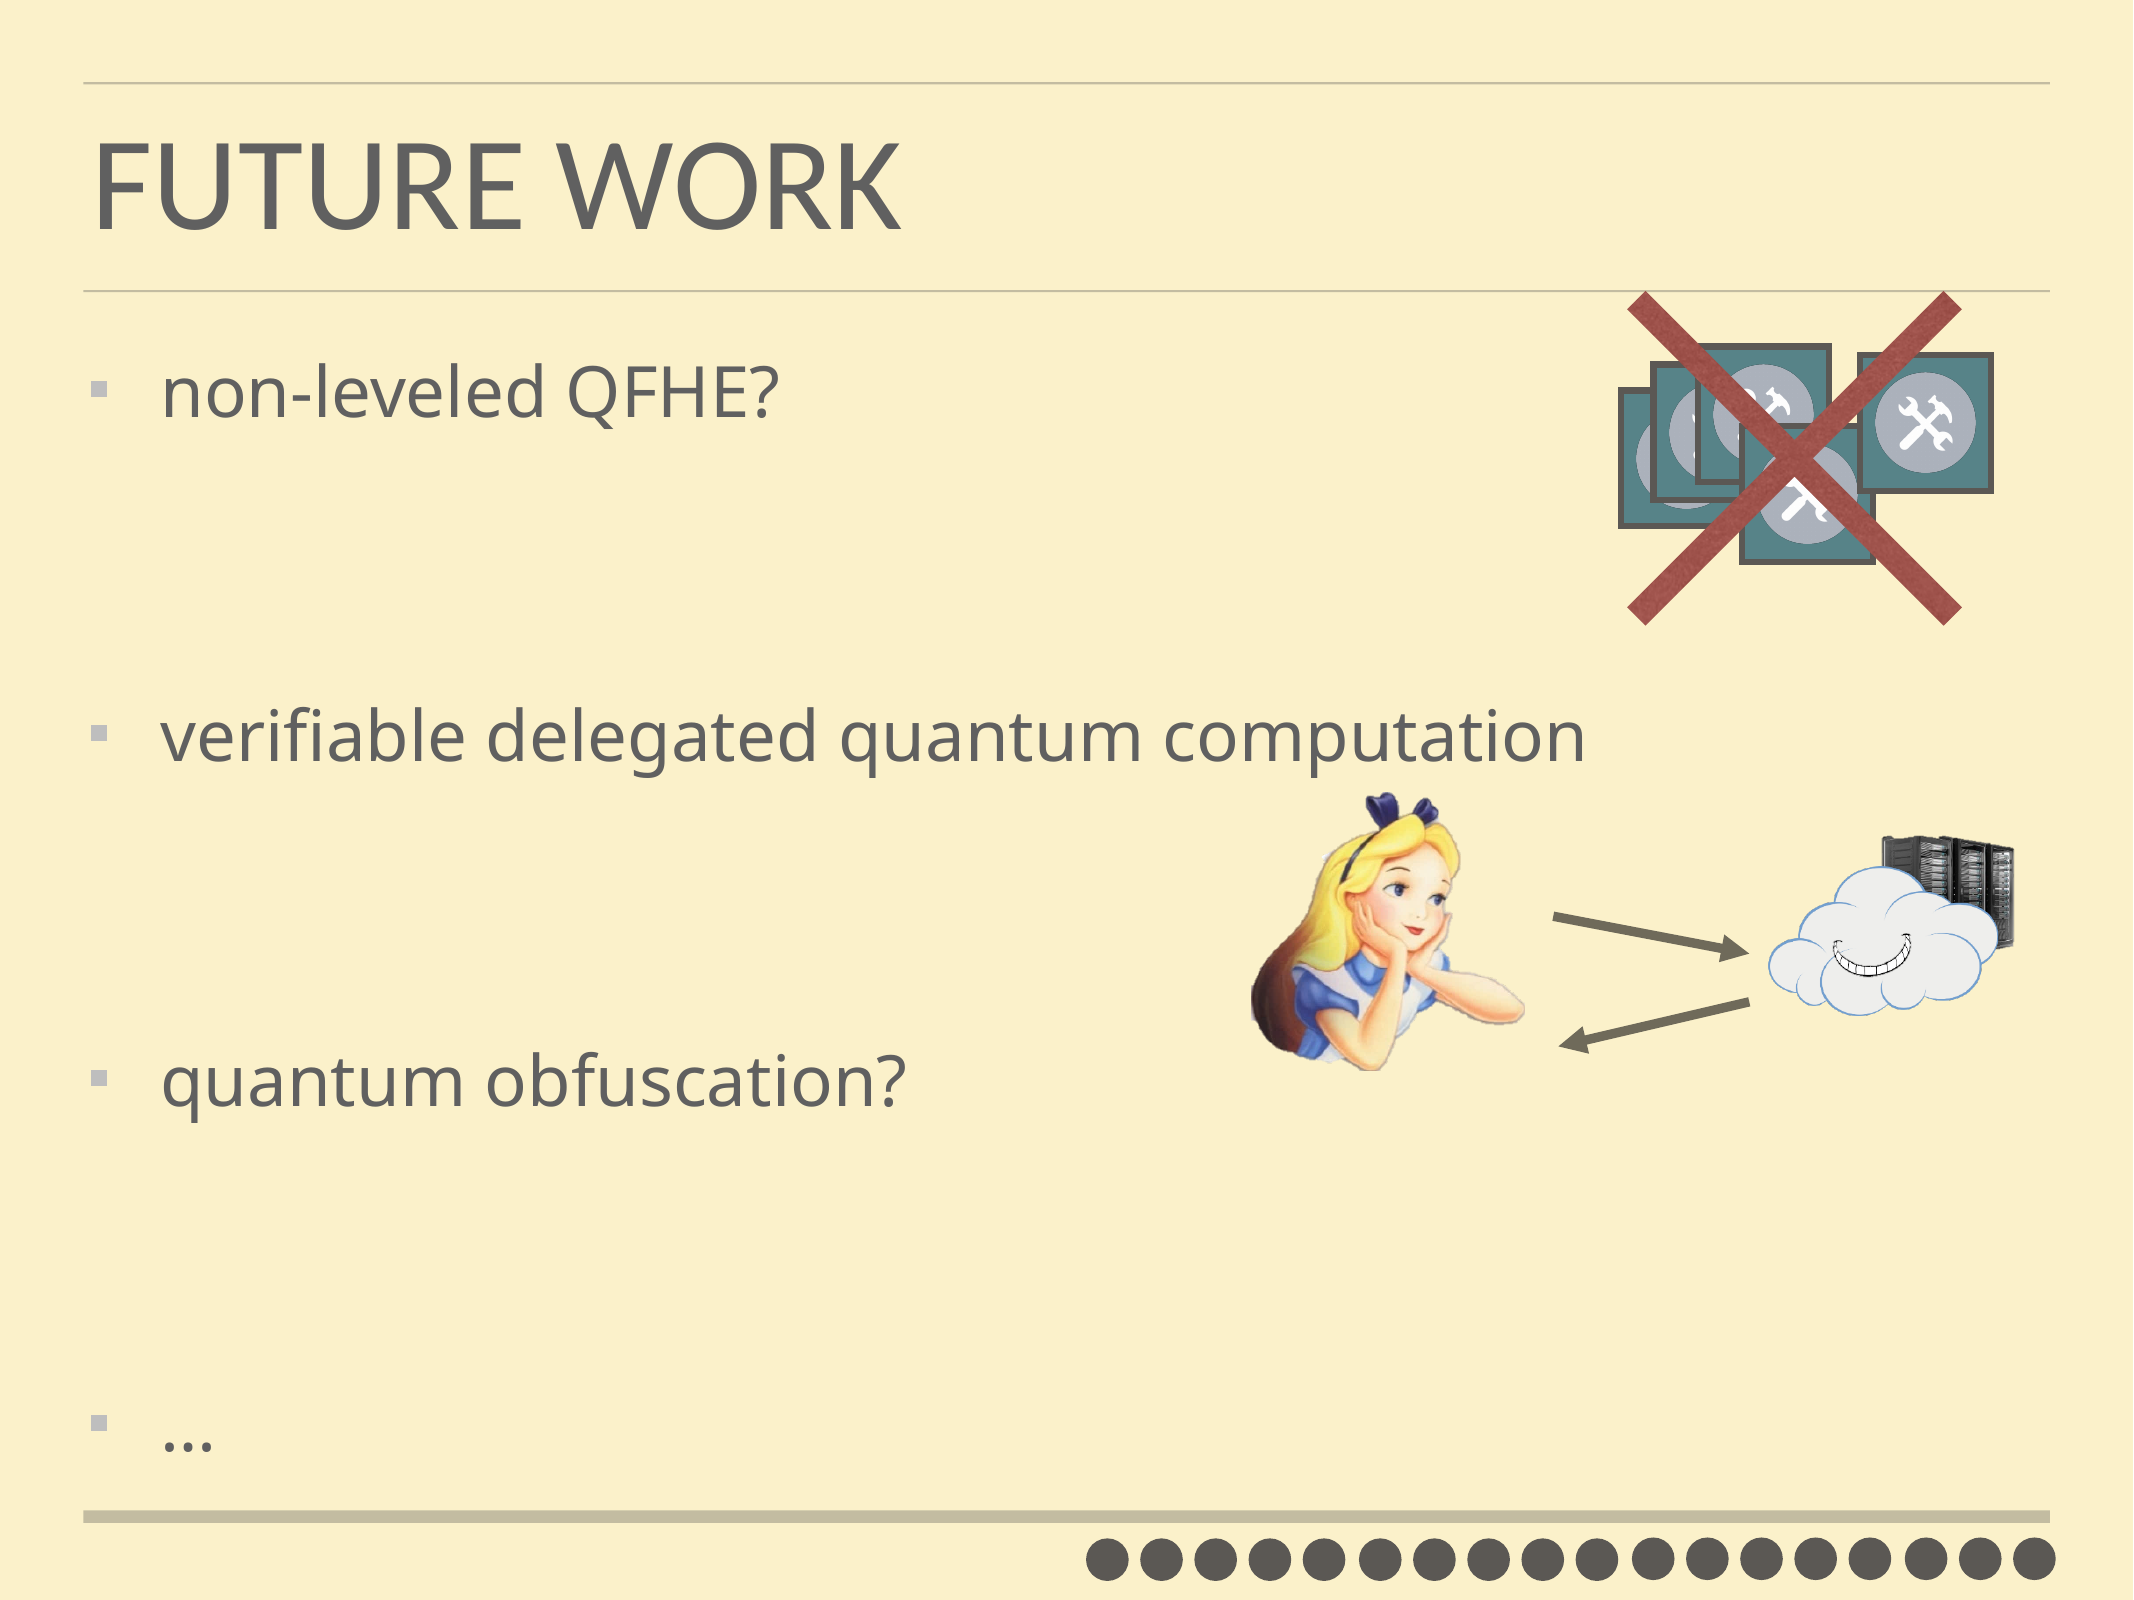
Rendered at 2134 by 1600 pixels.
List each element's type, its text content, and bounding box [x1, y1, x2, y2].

text_box [1362, 1541, 1399, 1578]
text_box [1689, 1540, 1726, 1577]
picture [91, 381, 107, 397]
text_box [1470, 1541, 1507, 1578]
text_box [1089, 1541, 1126, 1578]
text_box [1251, 792, 2045, 1071]
text_box [1635, 1540, 1672, 1577]
text_box [1907, 1540, 1945, 1577]
text_box [1851, 1540, 1889, 1577]
picture [91, 725, 107, 741]
picture [91, 1070, 107, 1086]
title FUTURE WORK [82, 80, 2051, 292]
list non-leveled QFHE? verifiable delegated quantum computation quantum obfuscation? … [82, 327, 2051, 1485]
text_box [1251, 1541, 1289, 1578]
text_box [1578, 1541, 1616, 1578]
text_box [1797, 1540, 1834, 1577]
text_box [1143, 1541, 1180, 1578]
text_box [1743, 1540, 1780, 1577]
text_box [1416, 1541, 1453, 1578]
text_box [1570, 234, 2019, 683]
picture [91, 1415, 107, 1431]
text_box [1962, 1540, 1999, 1577]
text_box [1305, 1541, 1343, 1578]
text_box [1524, 1541, 1561, 1578]
text_box [2016, 1540, 2053, 1577]
text_box [1197, 1541, 1234, 1578]
